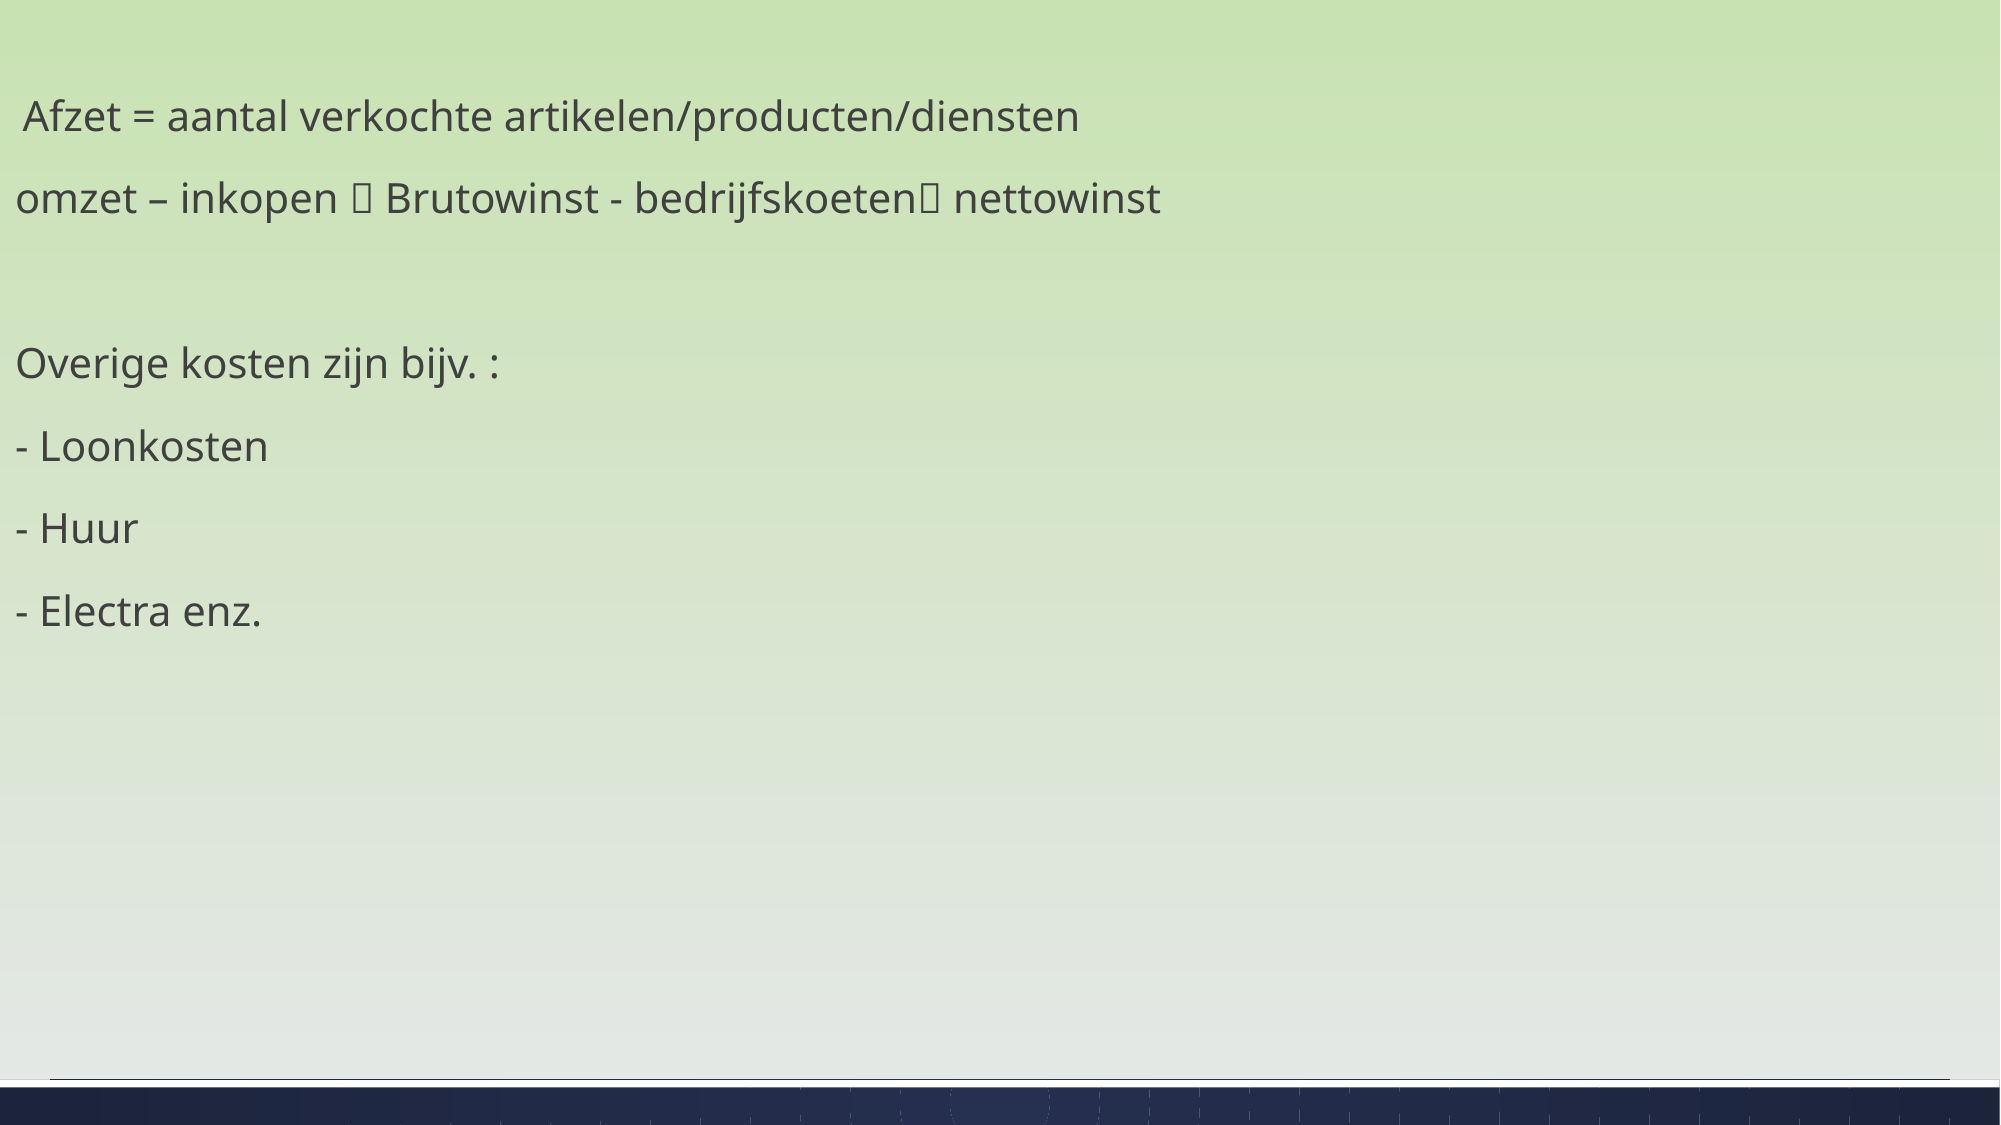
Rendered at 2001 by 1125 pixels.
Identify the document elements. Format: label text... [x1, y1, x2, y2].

list Afzet = aantal verkochte artikelen/producten/diensten omzet – inkopen  Brutowinst - bedrijfskoeten nettowinst Overige kosten zijn bijv. : - Loonkosten - Huur - Electra enz. [0, 0, 2000, 1100]
